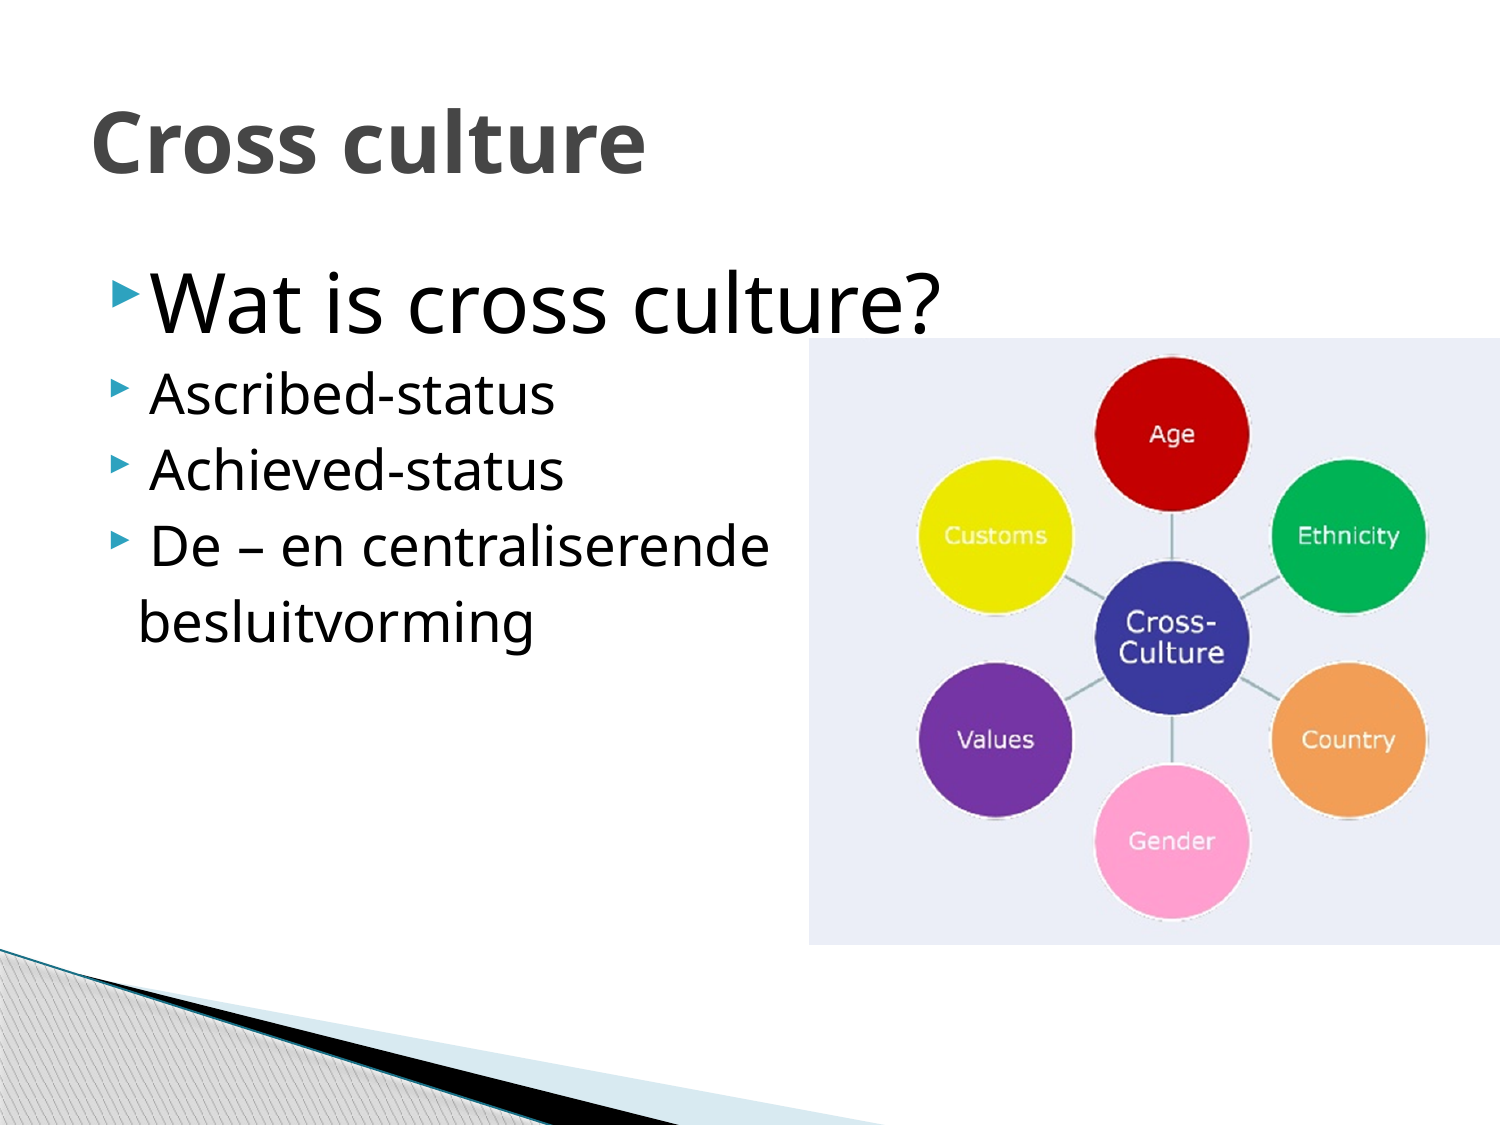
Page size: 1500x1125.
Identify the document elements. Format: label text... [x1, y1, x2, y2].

list Wat is cross culture? Ascribed-status Achieved-status De – en centraliserende besluitvorming [75, 243, 1425, 986]
picture [808, 337, 1500, 945]
title Cross culture [75, 45, 1425, 233]
